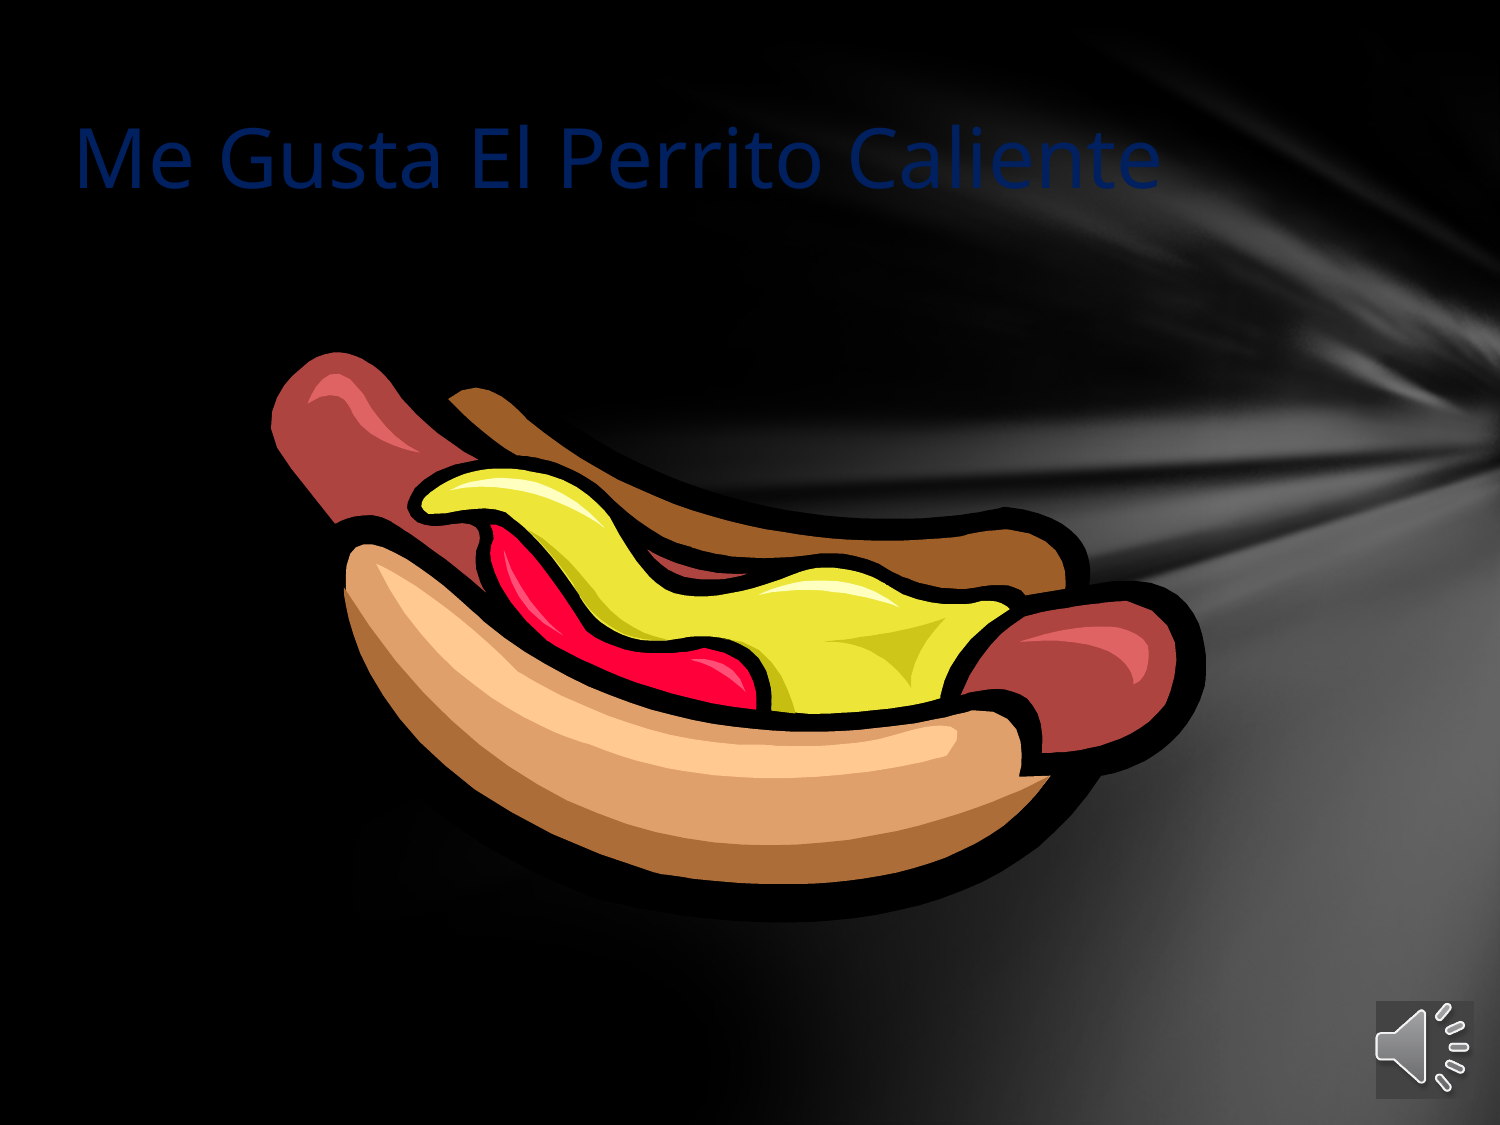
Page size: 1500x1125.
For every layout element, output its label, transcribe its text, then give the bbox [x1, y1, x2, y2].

picture [1374, 999, 1476, 1101]
picture [212, 287, 1227, 1023]
title Me Gusta El Perrito Caliente [57, 37, 1318, 213]
